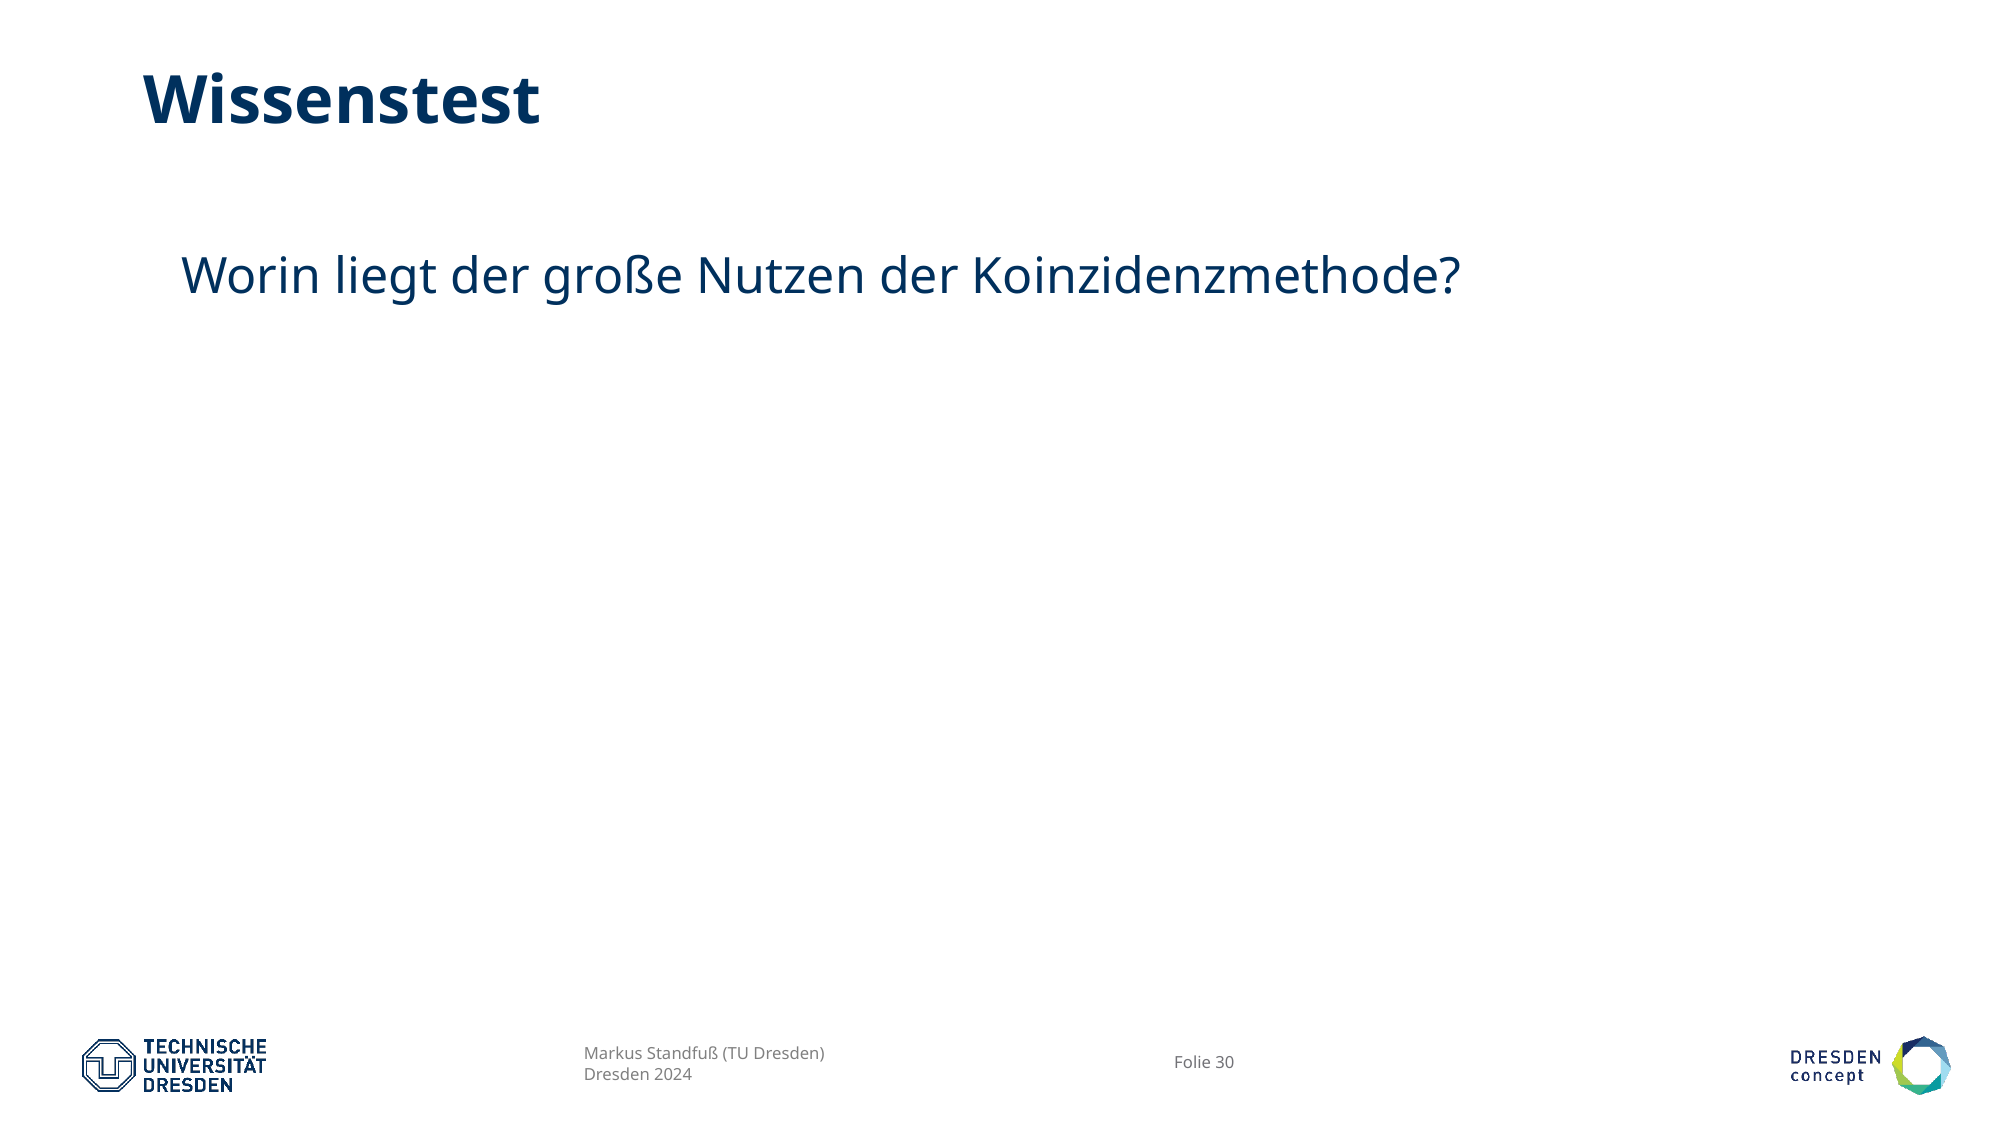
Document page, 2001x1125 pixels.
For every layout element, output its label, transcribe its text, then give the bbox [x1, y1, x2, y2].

picture [82, 1039, 266, 1092]
title Wissenstest [143, 56, 1879, 169]
list Worin liegt der große Nutzen der Koinzidenzmethode? [143, 243, 1879, 956]
picture [1791, 1036, 1951, 1095]
